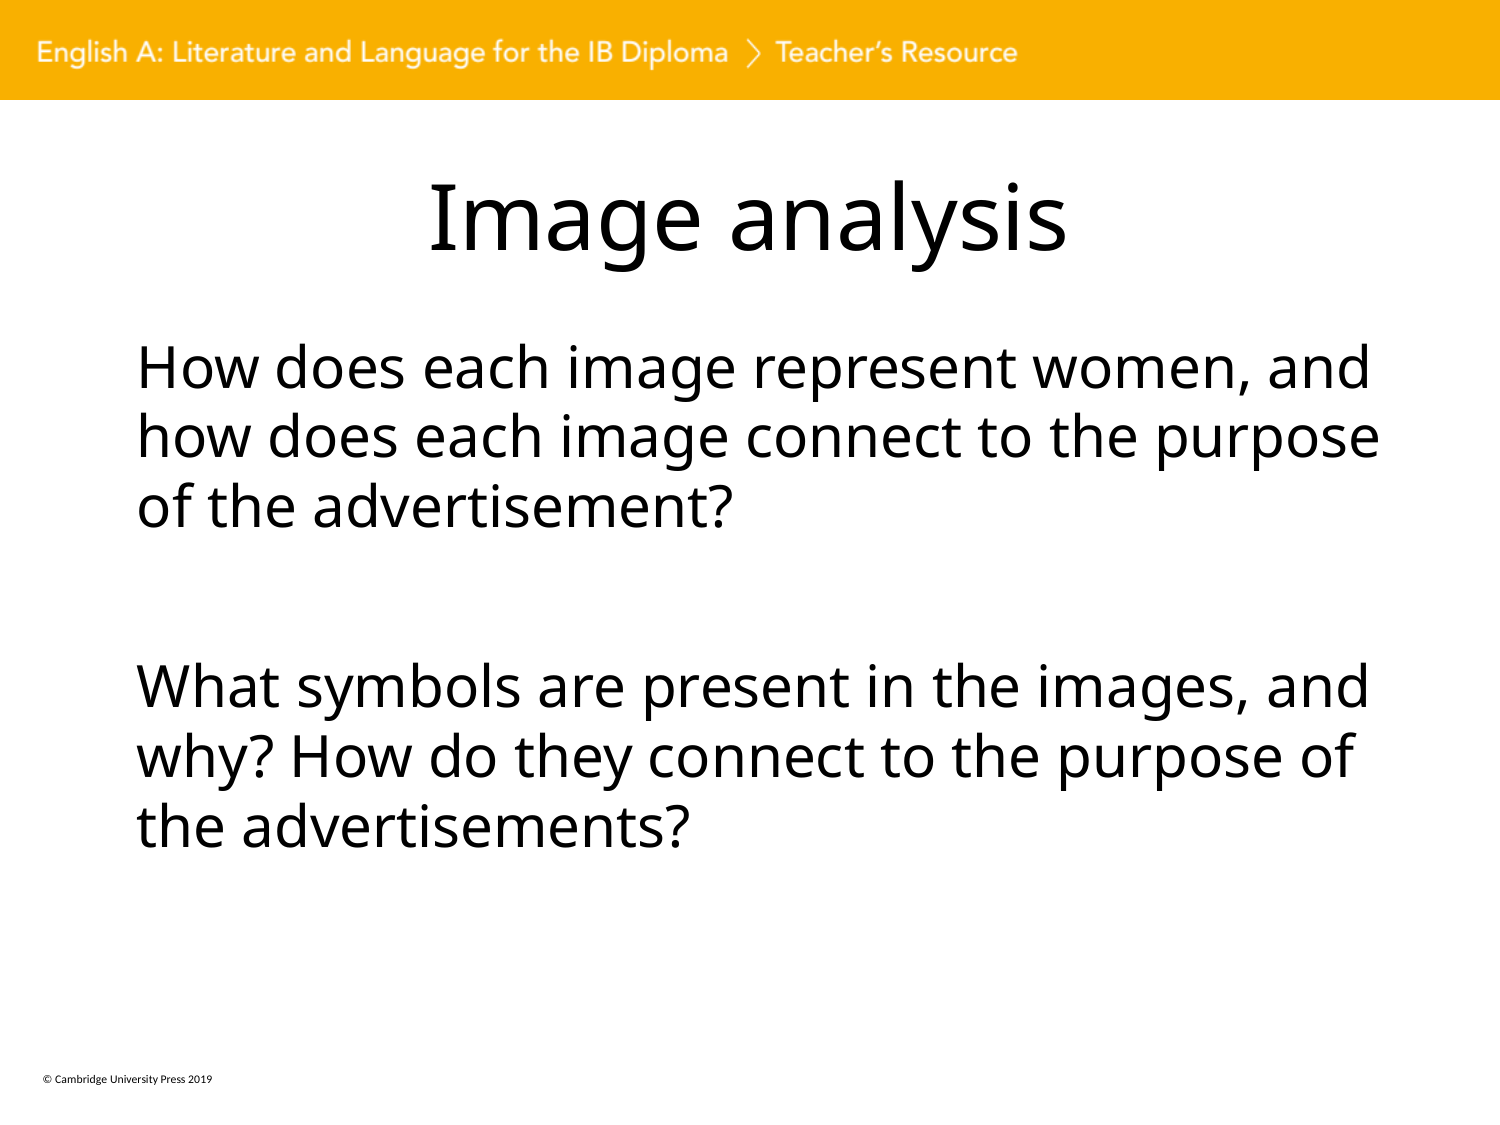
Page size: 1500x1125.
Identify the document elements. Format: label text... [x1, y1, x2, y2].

picture [0, 0, 1500, 101]
text_box Image analysis [27, 119, 1472, 308]
title How does each image represent women, and how does each image connect to the purpose of the advertisement? What symbols are present in the images, and why? How do they connect to the purpose of the advertisements? [121, 308, 1437, 994]
subtitle © Cambridge University Press 2019 [27, 1063, 1388, 1093]
